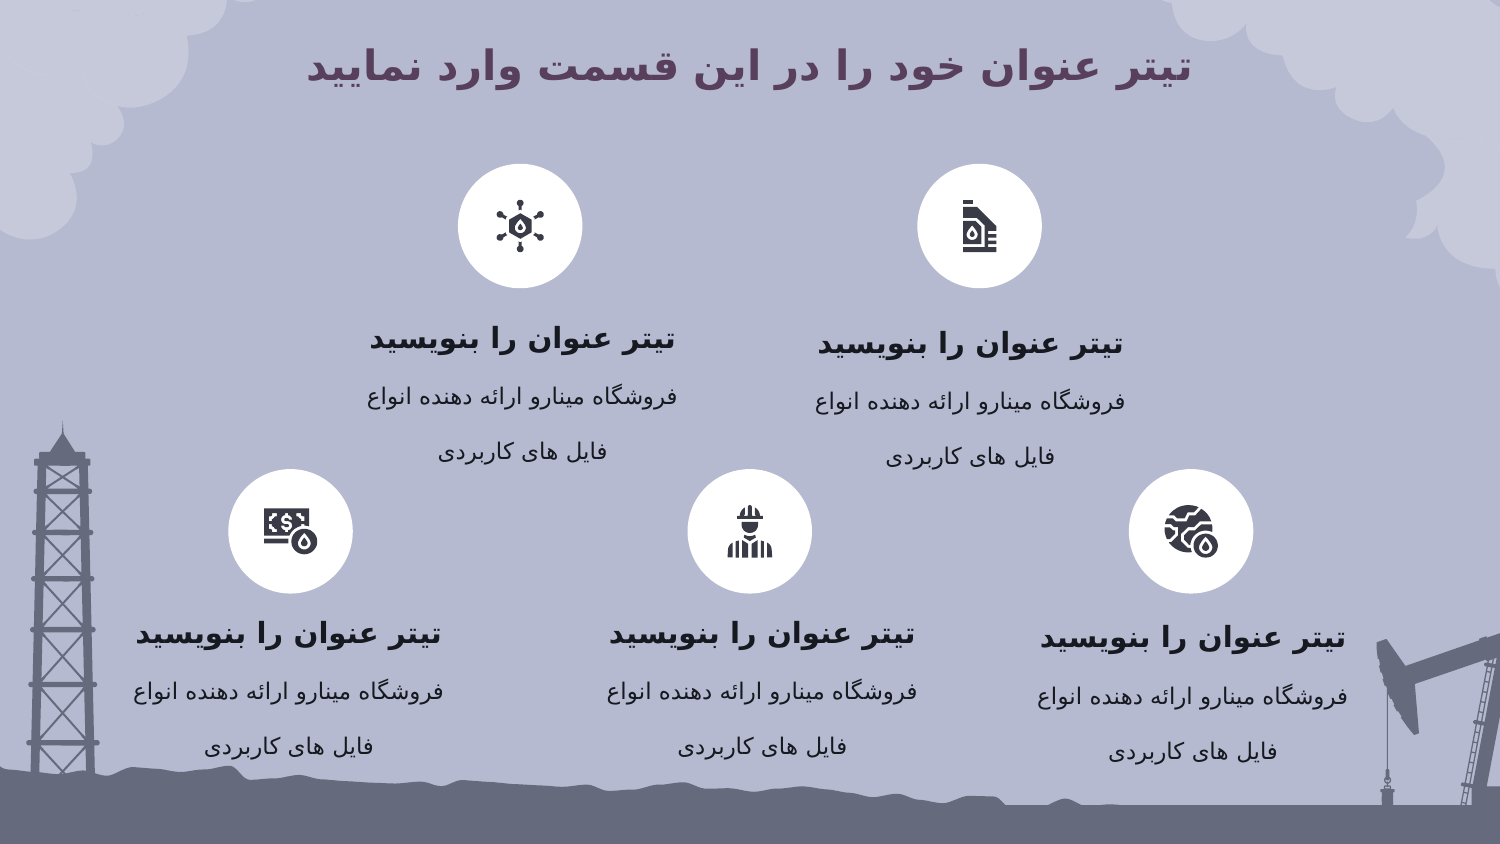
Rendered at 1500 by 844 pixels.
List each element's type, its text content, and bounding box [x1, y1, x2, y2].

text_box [1164, 504, 1218, 558]
text_box تیتر عنوان را بنویسید فروشگاه مینارو ارائه دهنده انواع فایل های کاربردی [1009, 576, 1378, 771]
text_box [687, 469, 813, 571]
text_box [1128, 469, 1254, 576]
text_box تیتر عنوان را بنویسید فروشگاه مینارو ارائه دهنده انواع فایل های کاربردی [104, 571, 473, 767]
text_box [496, 199, 544, 253]
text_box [962, 199, 997, 253]
text_box تیتر عنوان را بنویسید فروشگاه مینارو ارائه دهنده انواع فایل های کاربردی [338, 277, 707, 472]
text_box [727, 504, 773, 558]
text_box [457, 163, 583, 277]
text_box تیتر عنوان را بنویسید فروشگاه مینارو ارائه دهنده انواع فایل های کاربردی [786, 281, 1155, 477]
text_box تیتر عنوان را بنویسید فروشگاه مینارو ارائه دهنده انواع فایل های کاربردی [578, 571, 947, 767]
text_box [917, 163, 1042, 281]
text_box تیتر عنوان خود را در این قسمت وارد نمایید [0, 6, 1500, 96]
text_box [228, 469, 353, 571]
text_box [263, 508, 318, 555]
